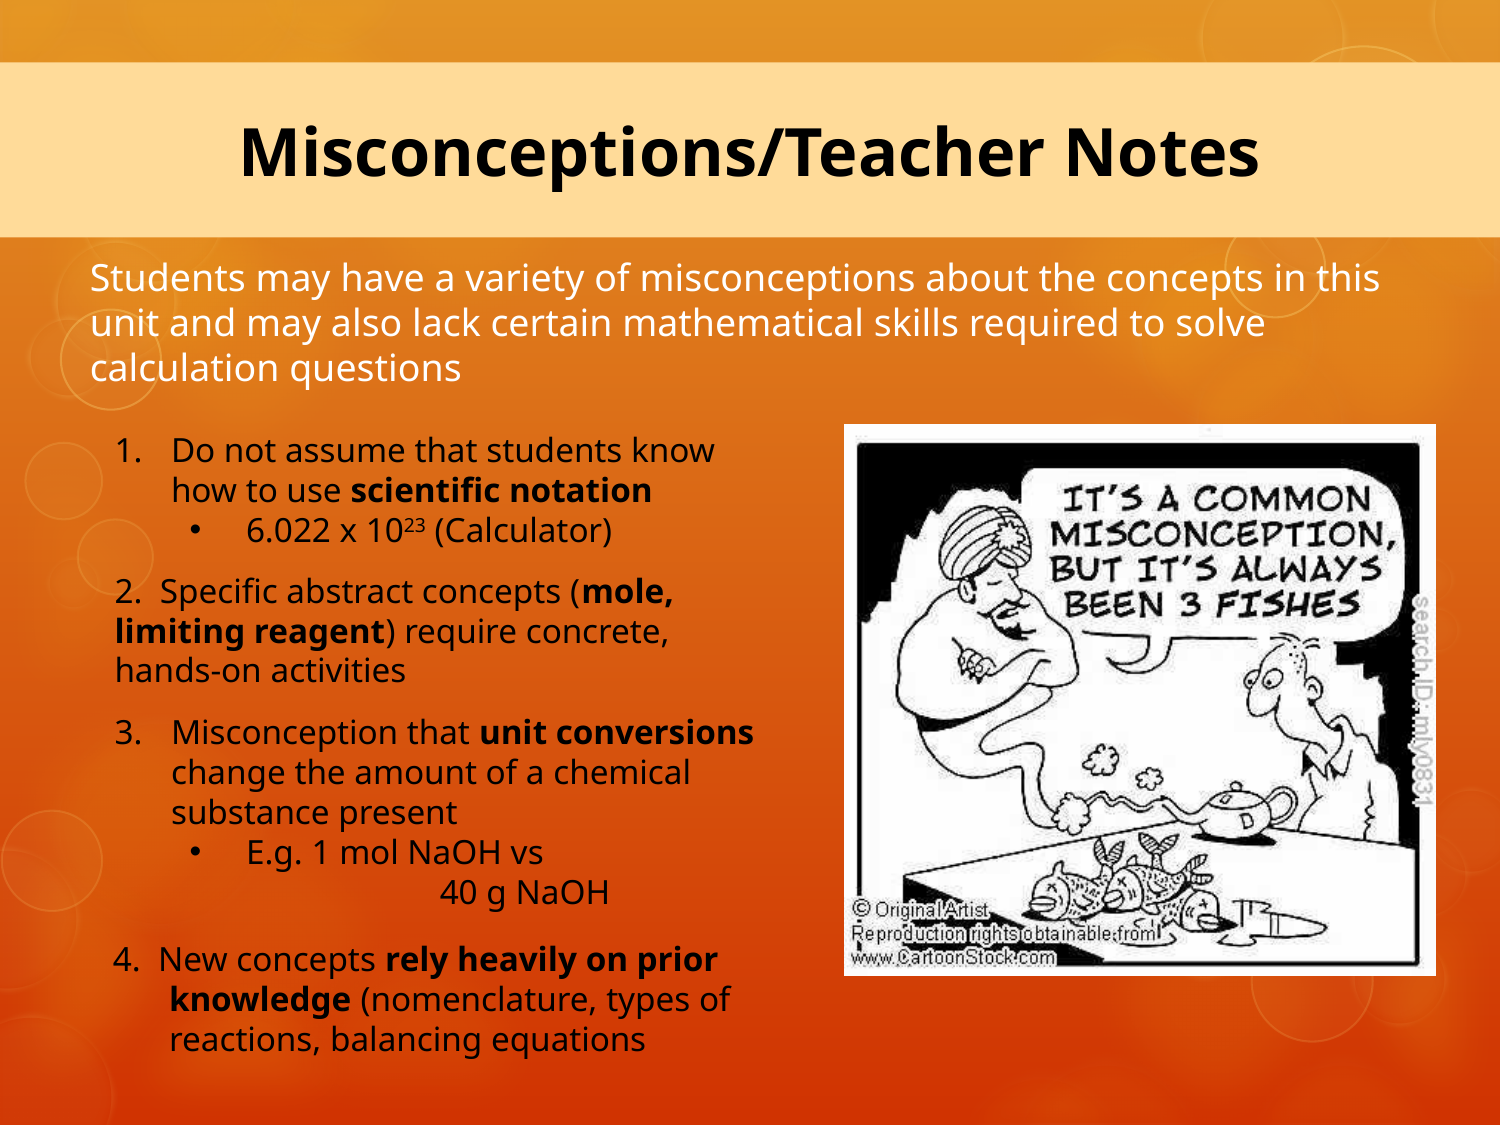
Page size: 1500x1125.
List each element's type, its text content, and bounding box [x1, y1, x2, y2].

text_box 2. Specific abstract concepts (mole, limiting reagent) require concrete, hands-on activities [99, 562, 763, 697]
text_box Do not assume that students know how to use scientific notation 6.022 x 1023 (Calculator) [99, 421, 788, 557]
picture [844, 424, 1437, 977]
text_box 4. New concepts rely heavily on prior knowledge (nomenclature, types of reactions, balancing equations [98, 930, 888, 1066]
text_box Students may have a variety of misconceptions about the concepts in this unit and may also lack certain mathematical skills required to solve calculation questions [74, 247, 1425, 397]
text_box Misconception that unit conversions change the amount of a chemical substance present E.g. 1 mol NaOH vs 40 g NaOH [99, 703, 788, 919]
text_box Misconceptions/Teacher Notes [0, 62, 1500, 238]
